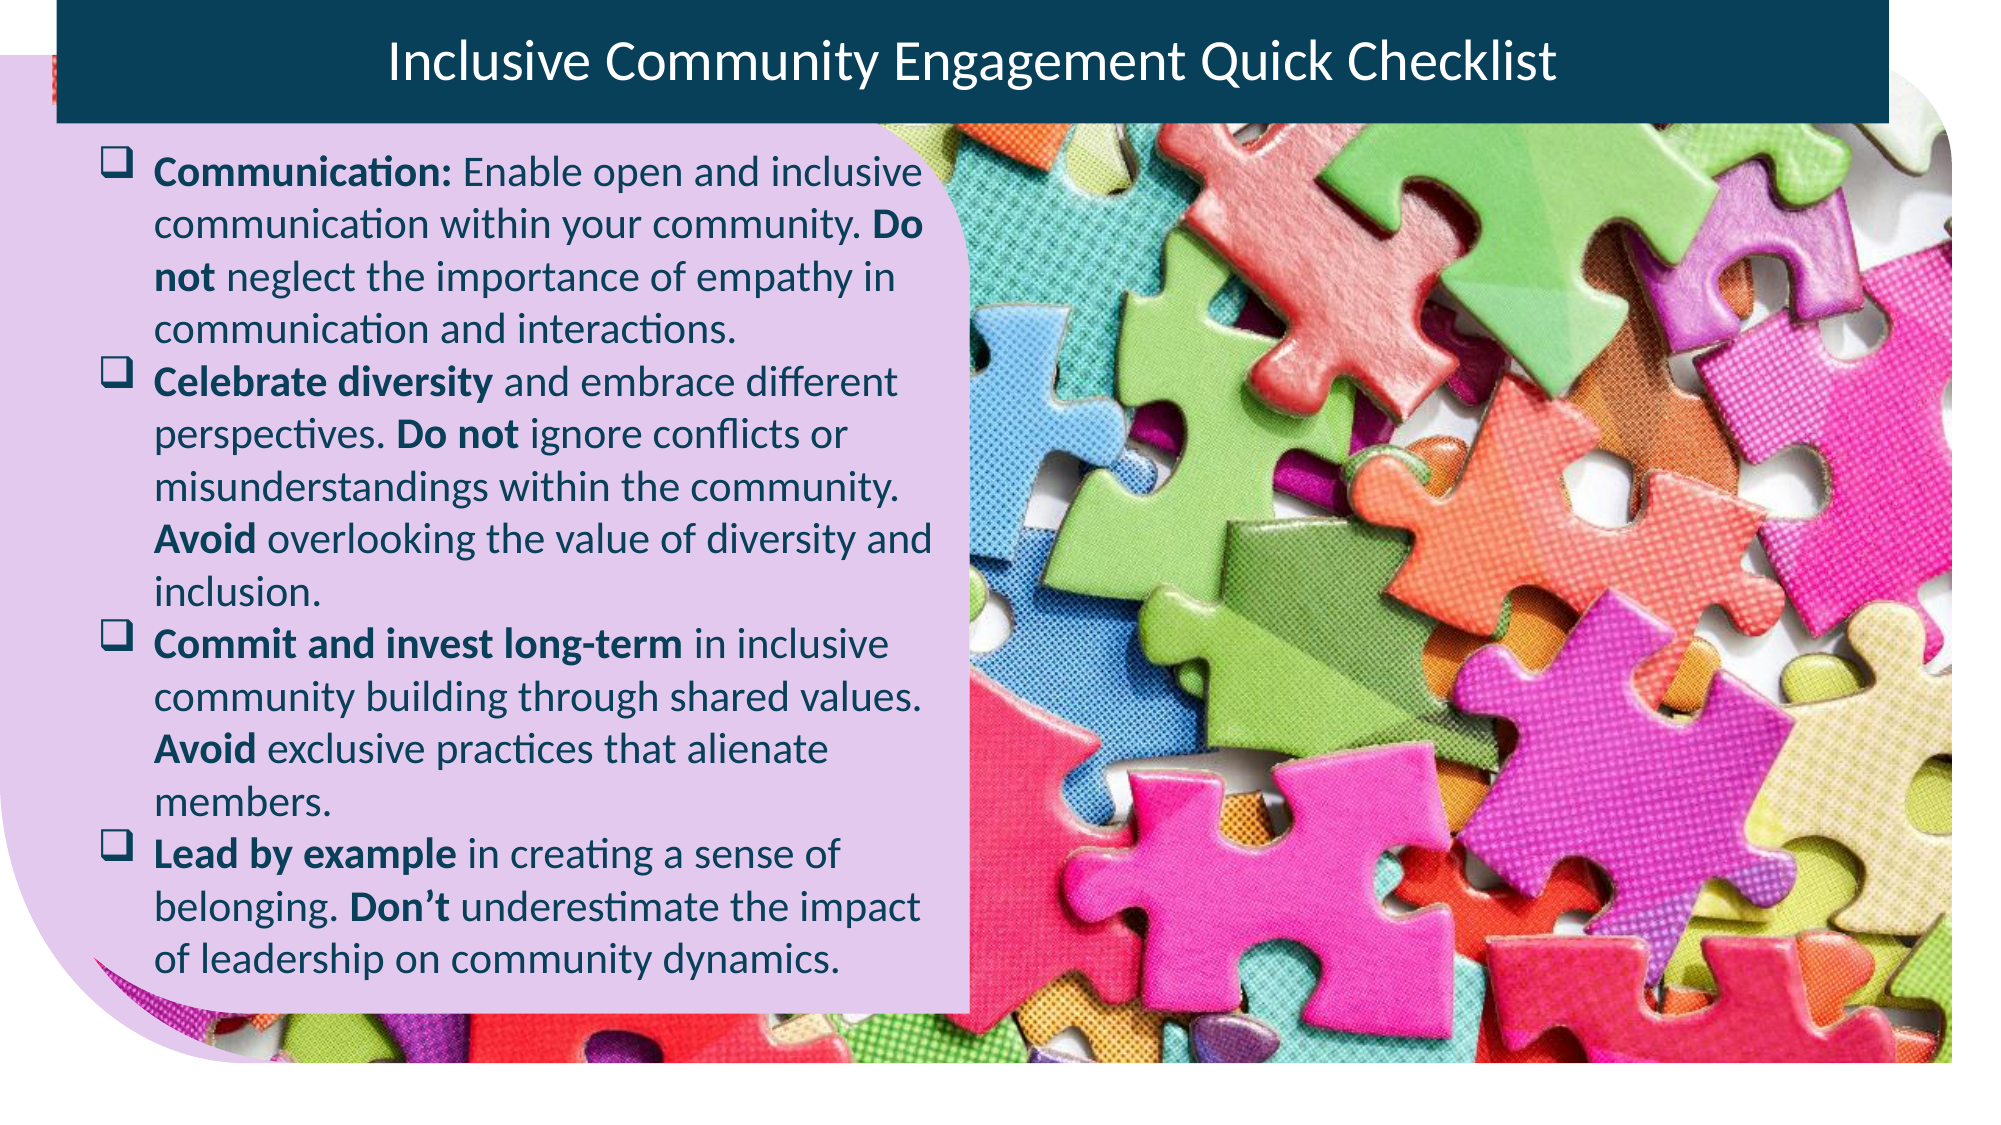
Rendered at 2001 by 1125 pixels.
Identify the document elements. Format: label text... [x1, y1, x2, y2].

picture [52, 54, 1952, 1064]
list Inclusive Community Engagement Quick Checklist [56, 0, 1889, 54]
